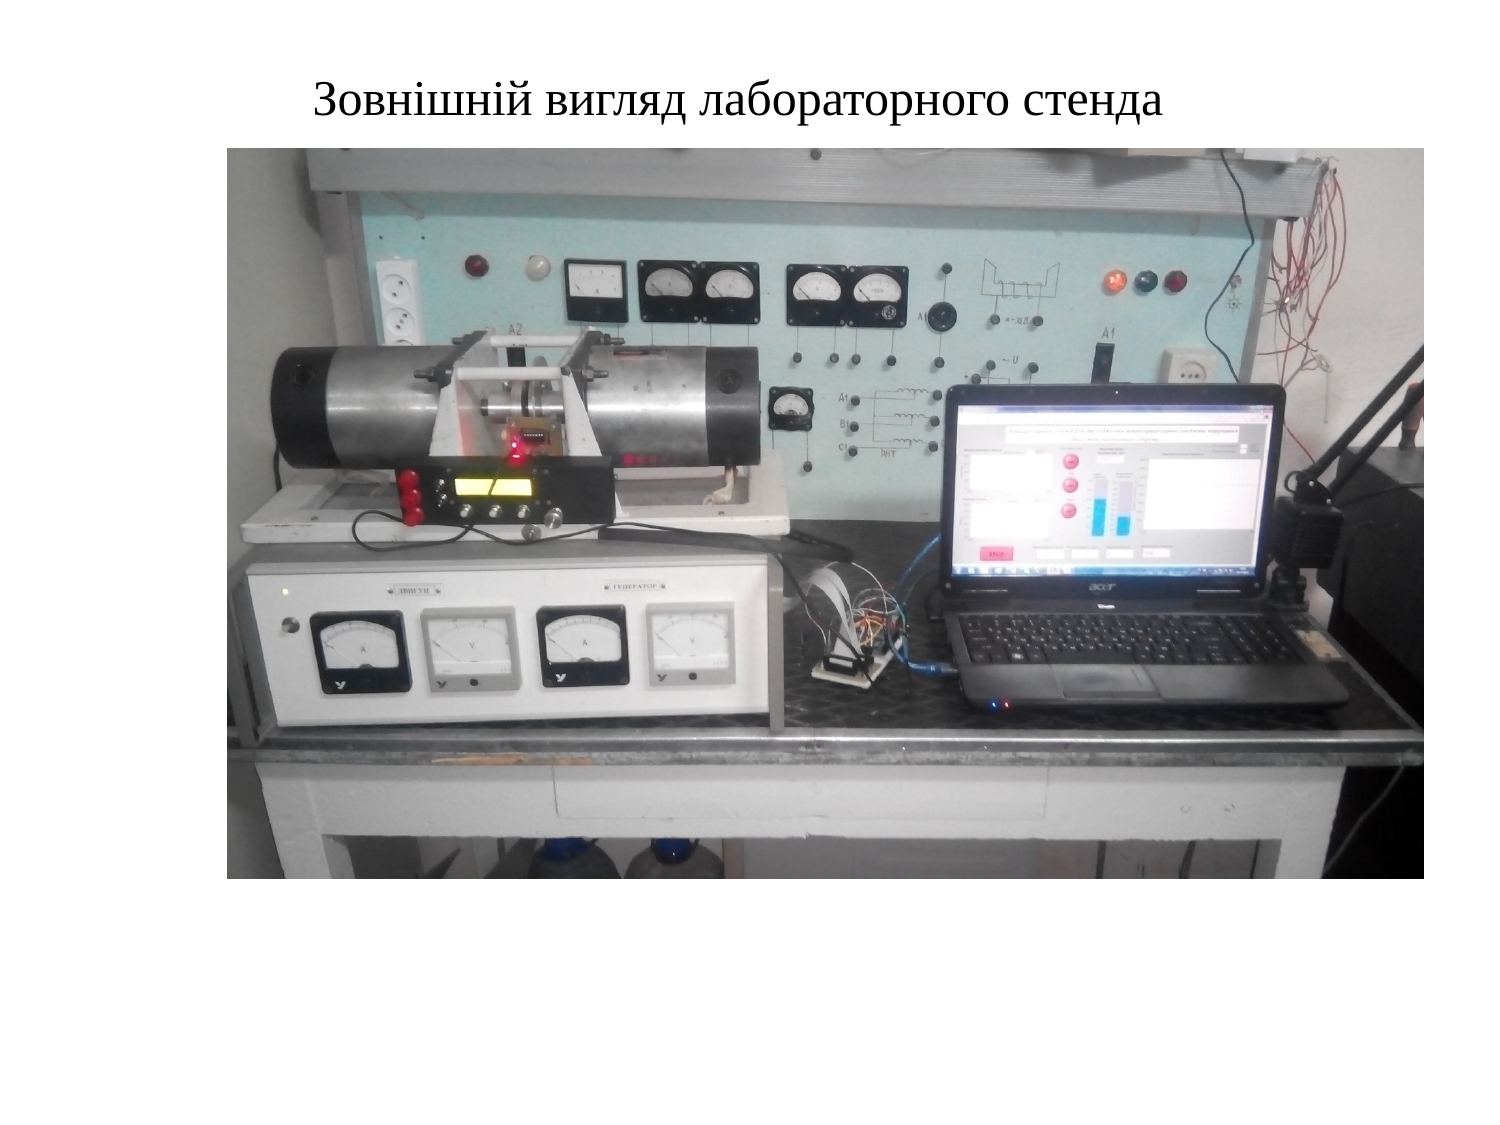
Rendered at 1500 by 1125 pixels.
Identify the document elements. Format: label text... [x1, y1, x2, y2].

picture [227, 148, 1424, 879]
text_box Зовнішній вигляд лабораторного стенда [53, 61, 1424, 133]
